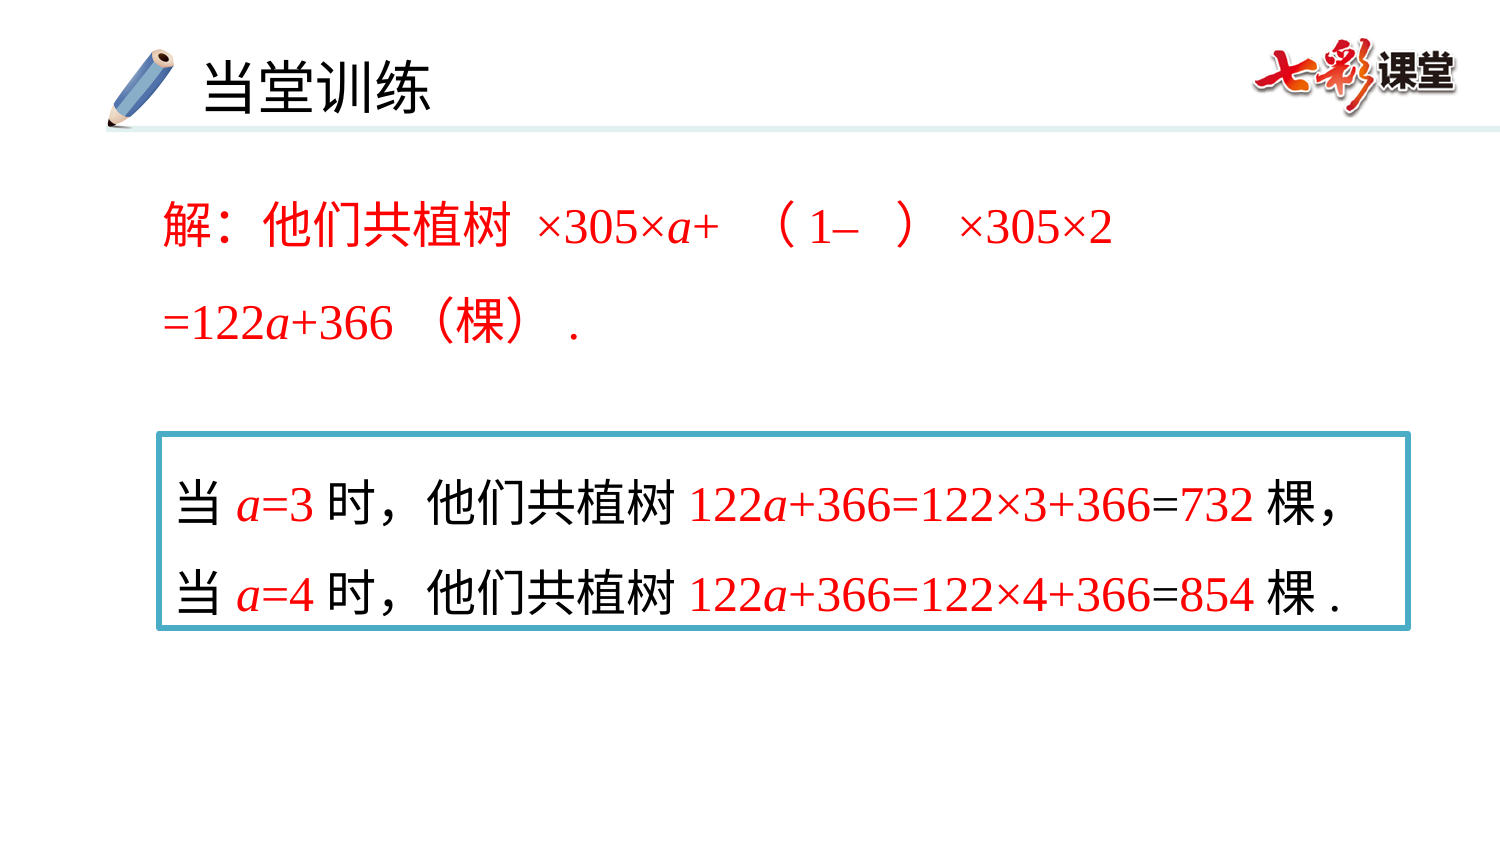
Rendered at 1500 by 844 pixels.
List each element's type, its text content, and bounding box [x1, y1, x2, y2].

picture [100, 32, 181, 146]
picture [1249, 32, 1461, 118]
text_box 当a=3时，他们共植树122a+366=122×3+366=732棵， 当a=4时，他们共植树122a+366=122×4+366=854棵. [159, 433, 1408, 629]
